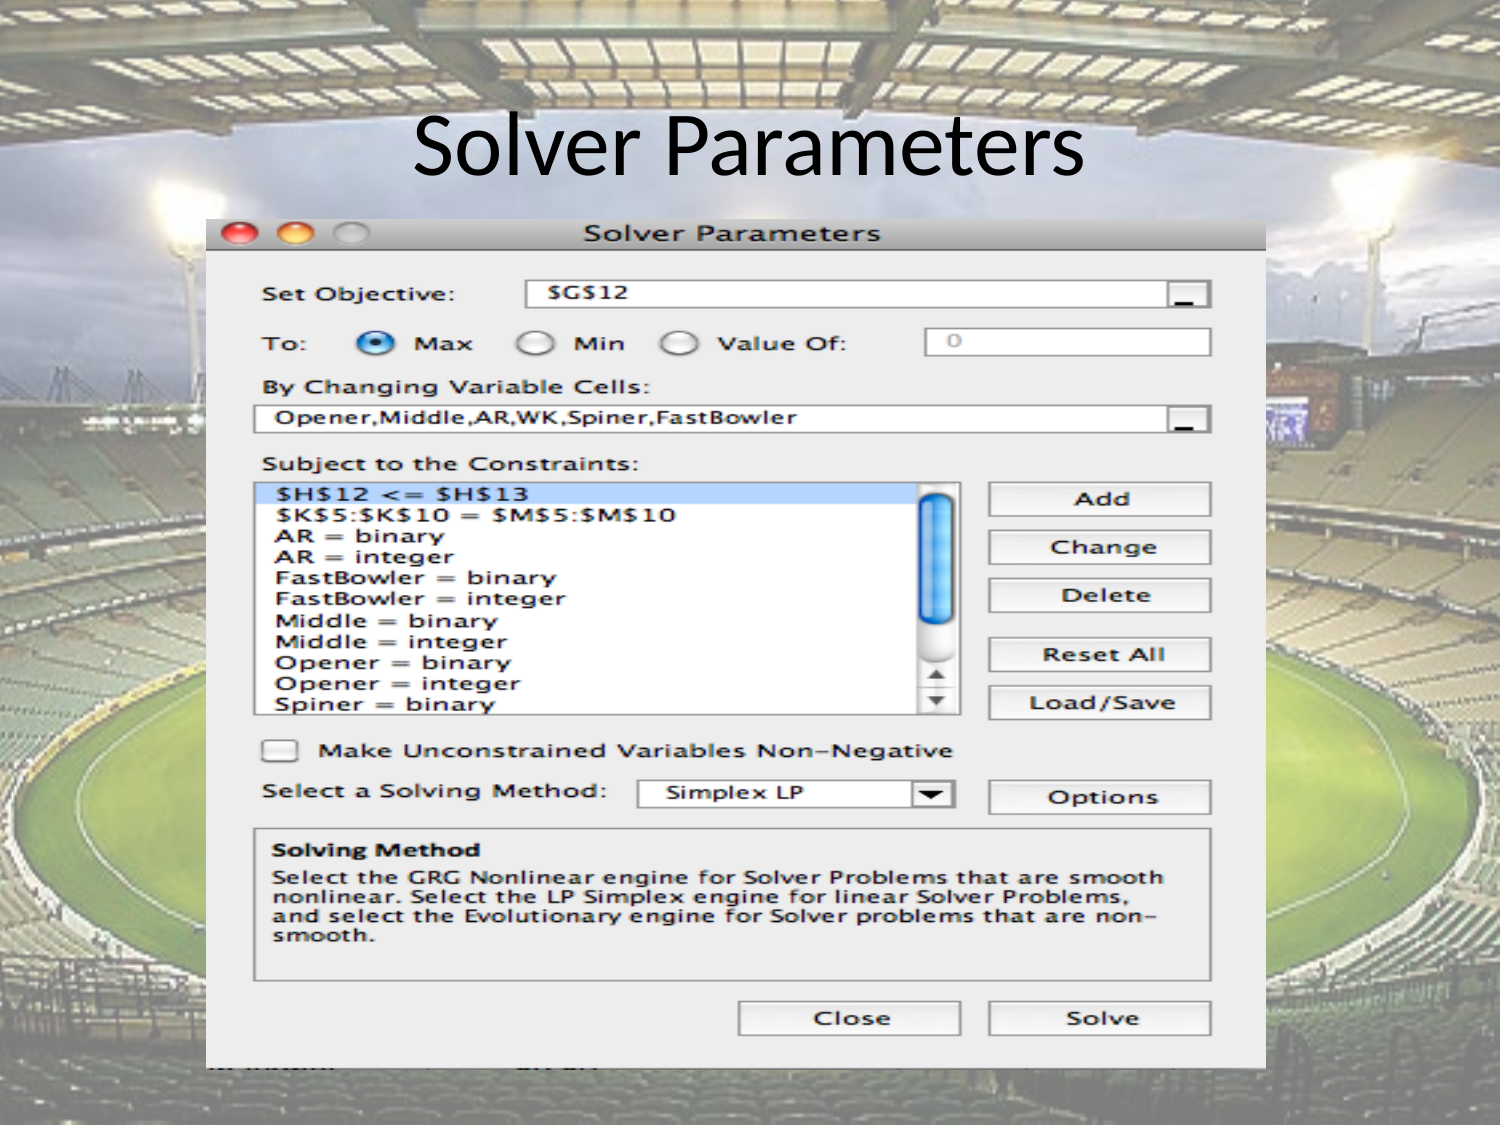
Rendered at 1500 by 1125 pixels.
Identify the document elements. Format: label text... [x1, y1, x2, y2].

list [206, 219, 1267, 1070]
title Solver Parameters [75, 45, 1425, 233]
